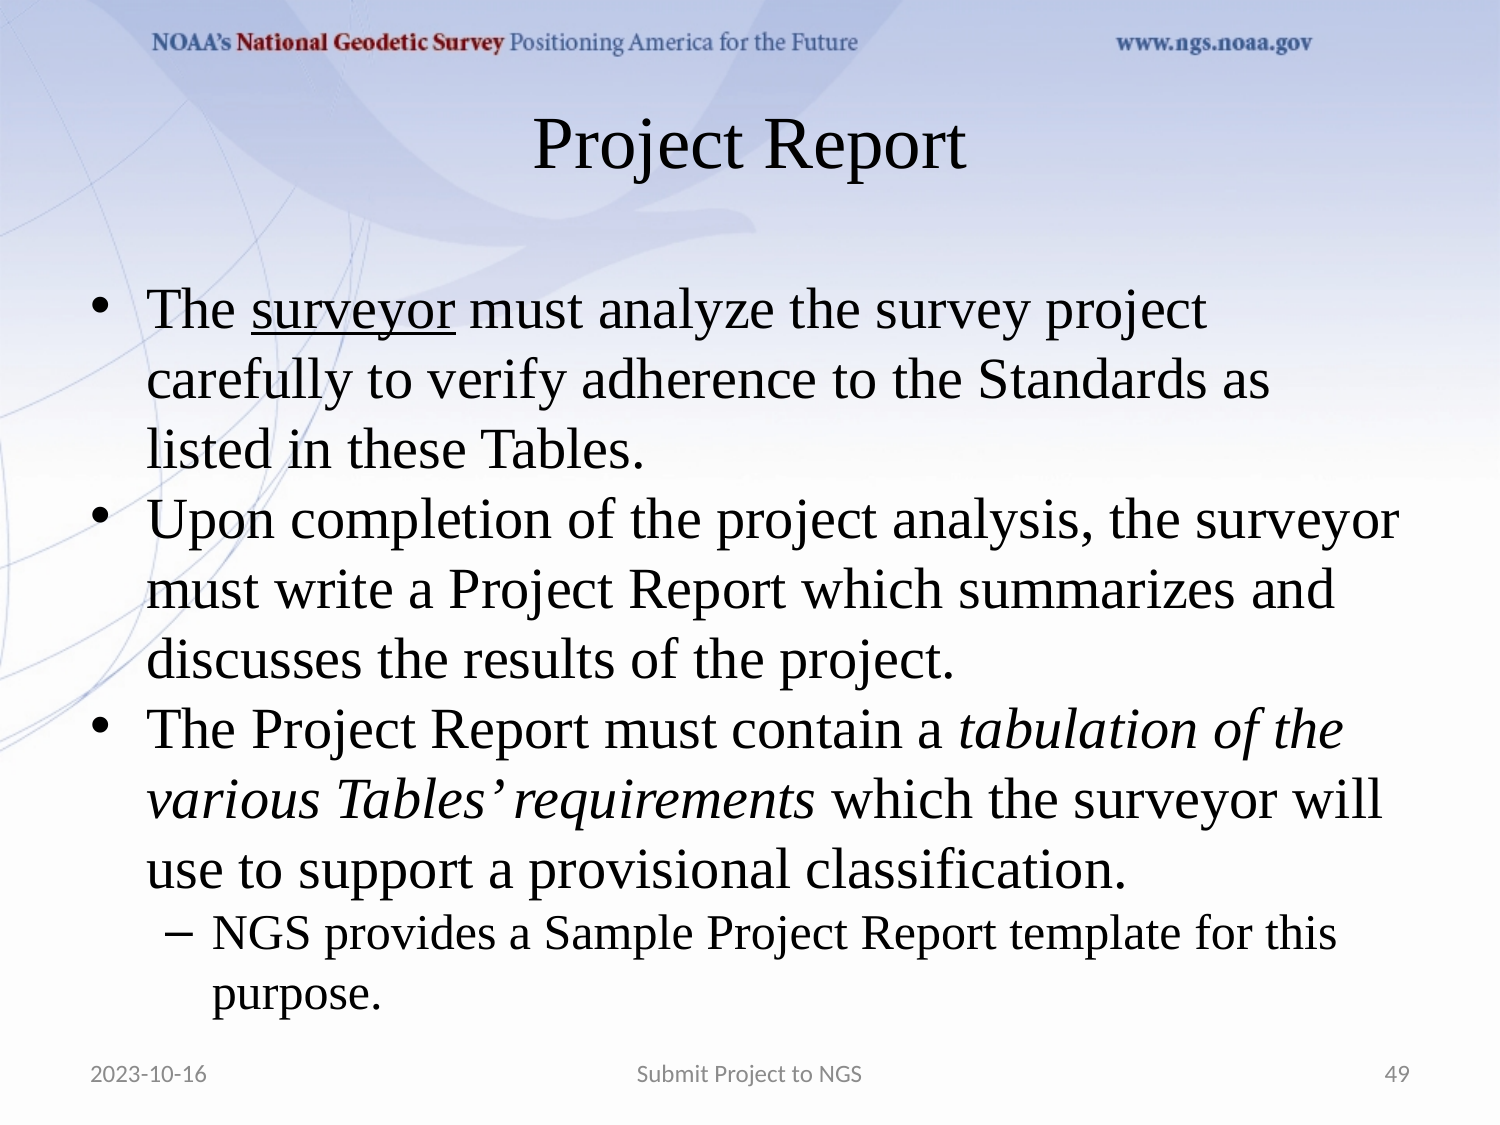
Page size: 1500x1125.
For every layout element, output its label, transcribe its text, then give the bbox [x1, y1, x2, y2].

footer Submit Project to NGS [512, 1042, 988, 1103]
picture [0, 0, 1500, 1125]
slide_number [75, 1042, 425, 1103]
text_box Project Report [74, 45, 1425, 233]
text_box The surveyor must analyze the survey project carefully to verify adherence to the Standards as listed in these Tables. Upon completion of the project analysis, the surveyor must write a Project Report which summarizes and discusses the results of the project. The Project Report must contain a tabulation of the various Tables’ requirements which the surveyor will use to support a provisional classification. NGS provides a Sample Project Report template for this purpose. [74, 262, 1425, 1005]
slide_number 49 [1074, 1042, 1425, 1103]
